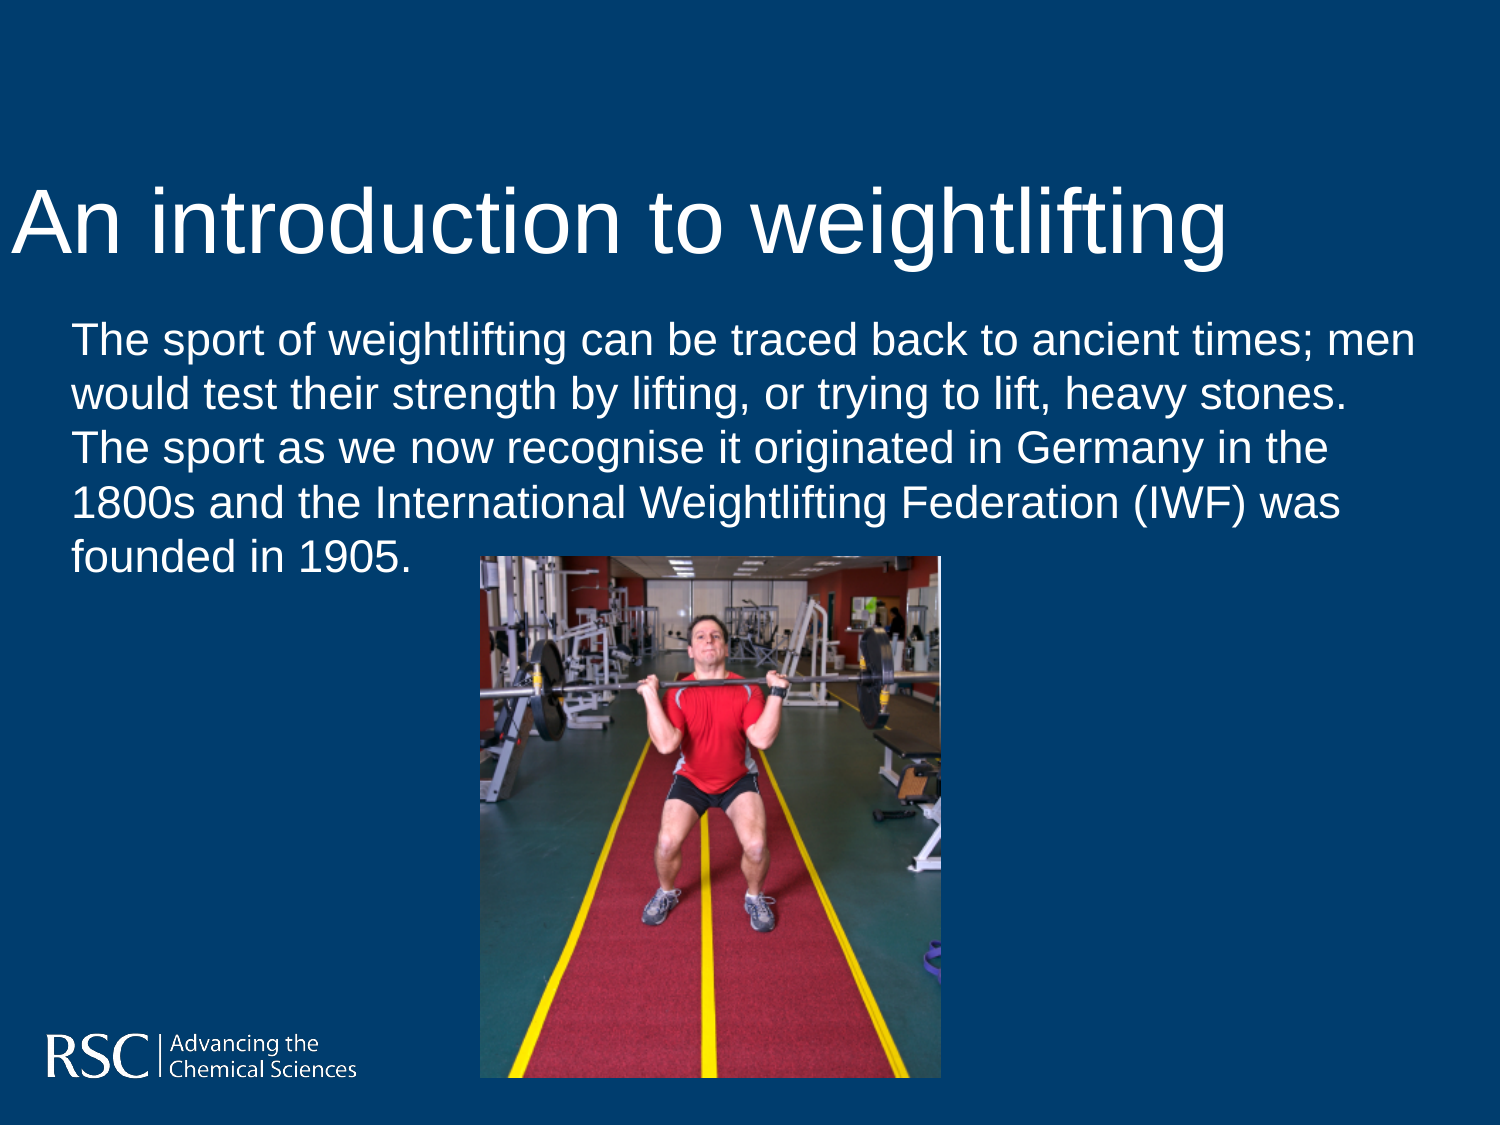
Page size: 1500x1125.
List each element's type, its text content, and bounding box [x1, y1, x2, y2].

text_box An introduction to weightlifting [0, 175, 1359, 279]
picture [480, 555, 941, 1079]
text_box The sport of weightlifting can be traced back to ancient times; men would test their strength by lifting, or trying to lift, heavy stones. The sport as we now recognise it originated in Germany in the 1800s and the International Weightlifting Federation (IWF) was founded in 1905. [55, 252, 1454, 774]
picture [42, 1028, 362, 1082]
